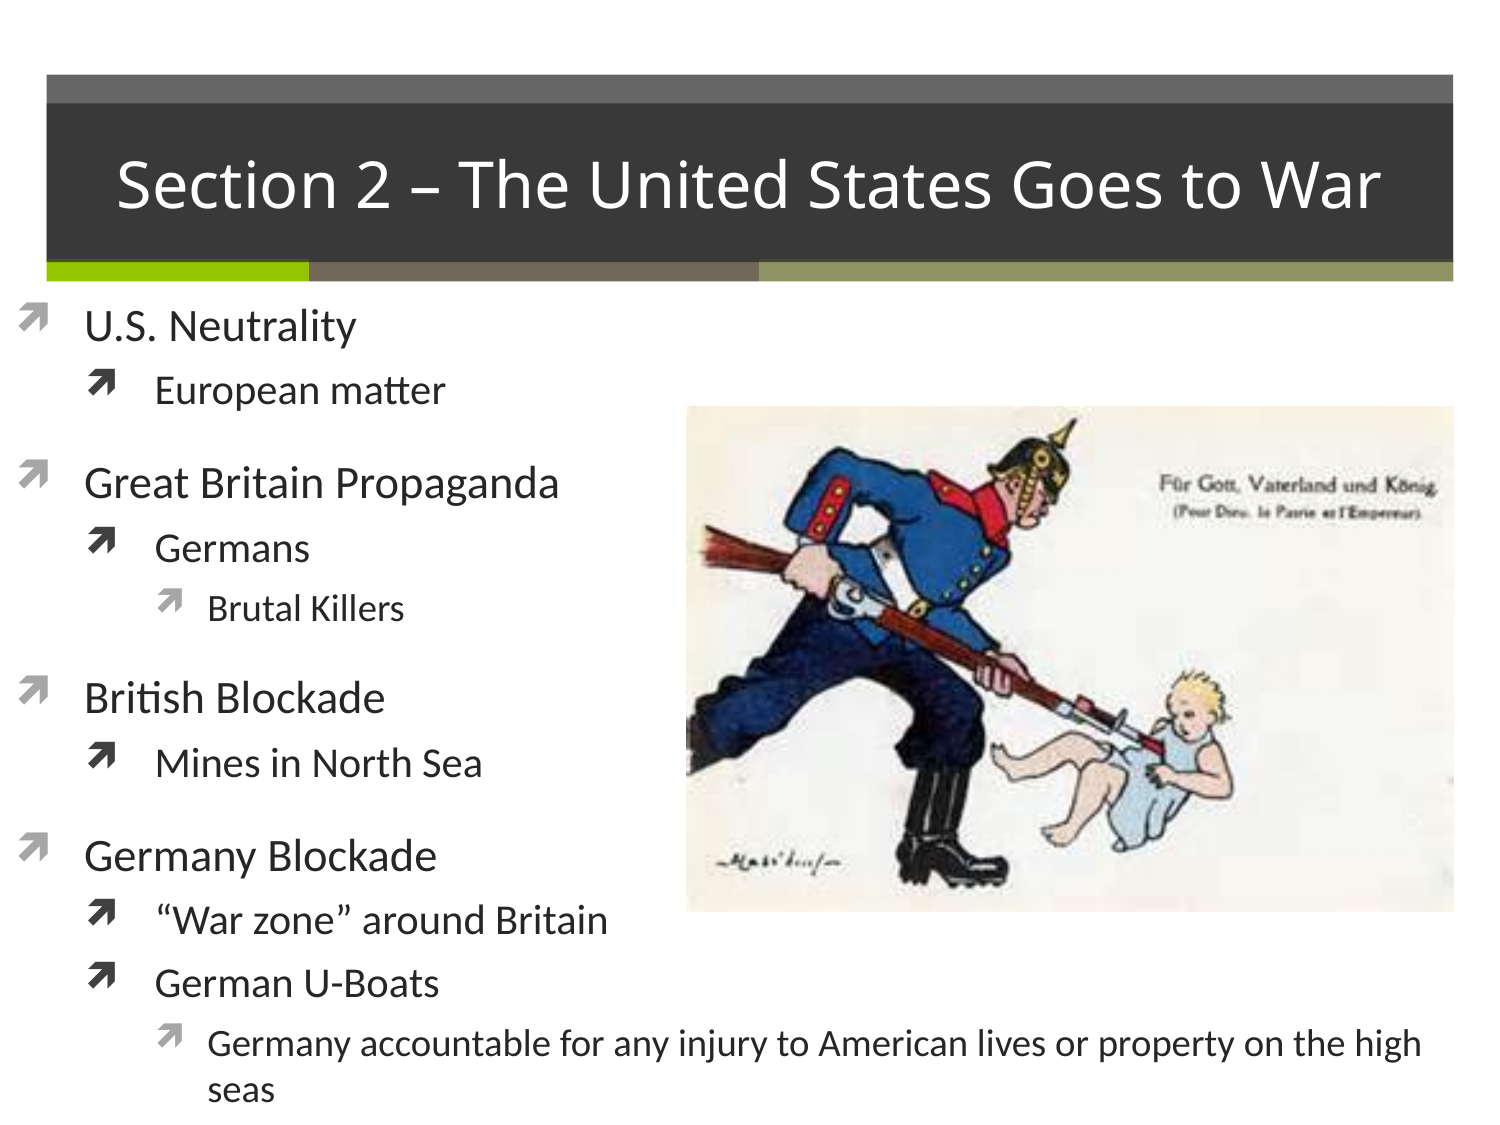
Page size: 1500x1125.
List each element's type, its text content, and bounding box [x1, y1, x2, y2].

list U.S. Neutrality European matter Great Britain Propaganda Germans Brutal Killers British Blockade Mines in North Sea Germany Blockade “War zone” around Britain German U-Boats Germany accountable for any injury to American lives or property on the high seas [0, 287, 1500, 1125]
title Section 2 – The United States Goes to War [46, 103, 1454, 263]
picture [686, 405, 1454, 913]
